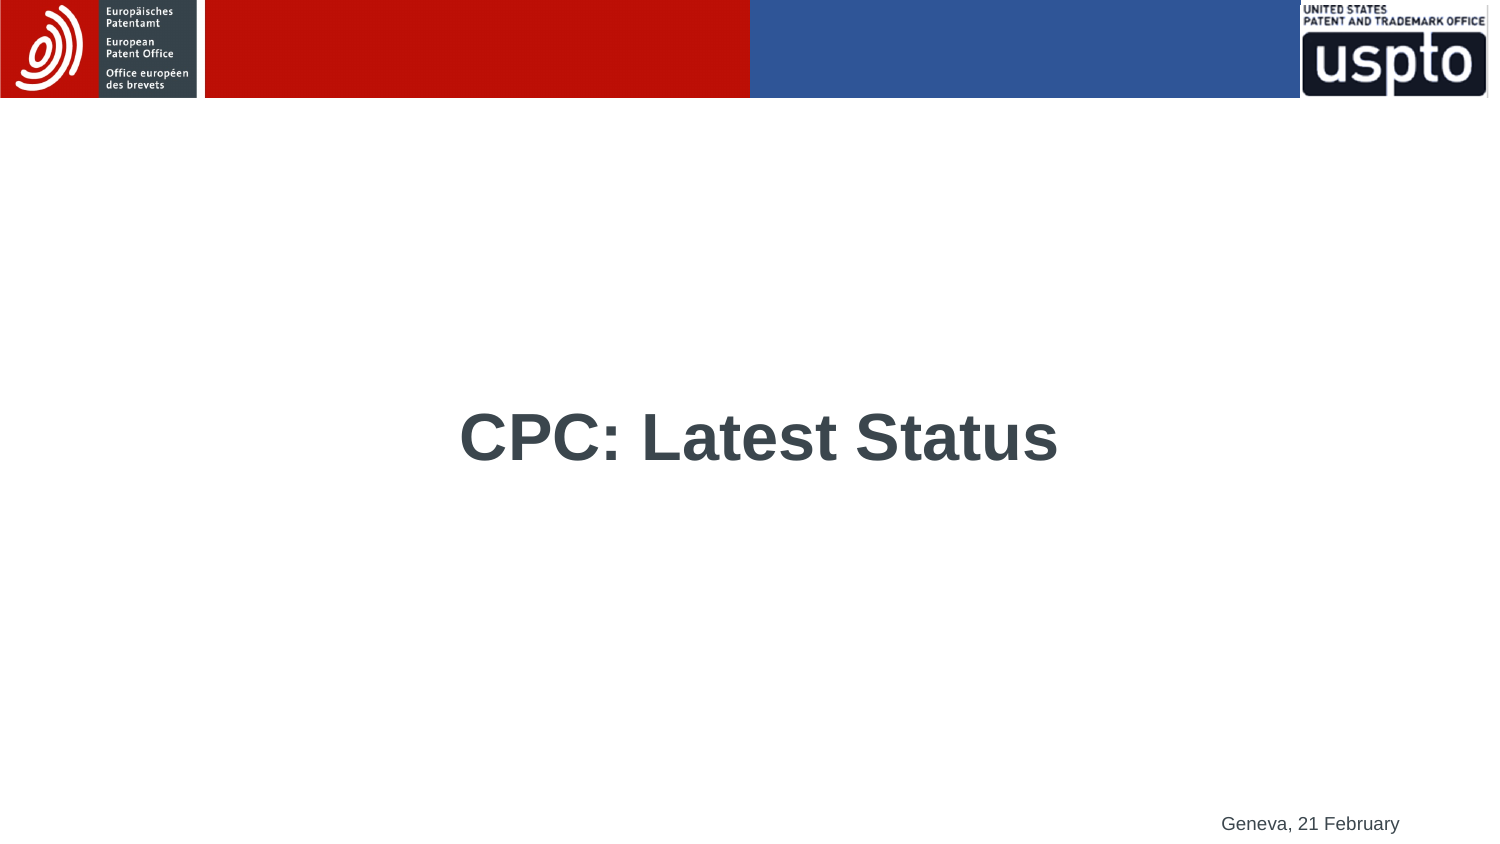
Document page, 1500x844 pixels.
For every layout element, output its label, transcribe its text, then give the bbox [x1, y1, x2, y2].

text_box CPC: Latest Status [445, 386, 1076, 481]
list Geneva, 21 February 2017 [1180, 776, 1400, 837]
picture [0, 0, 1489, 98]
